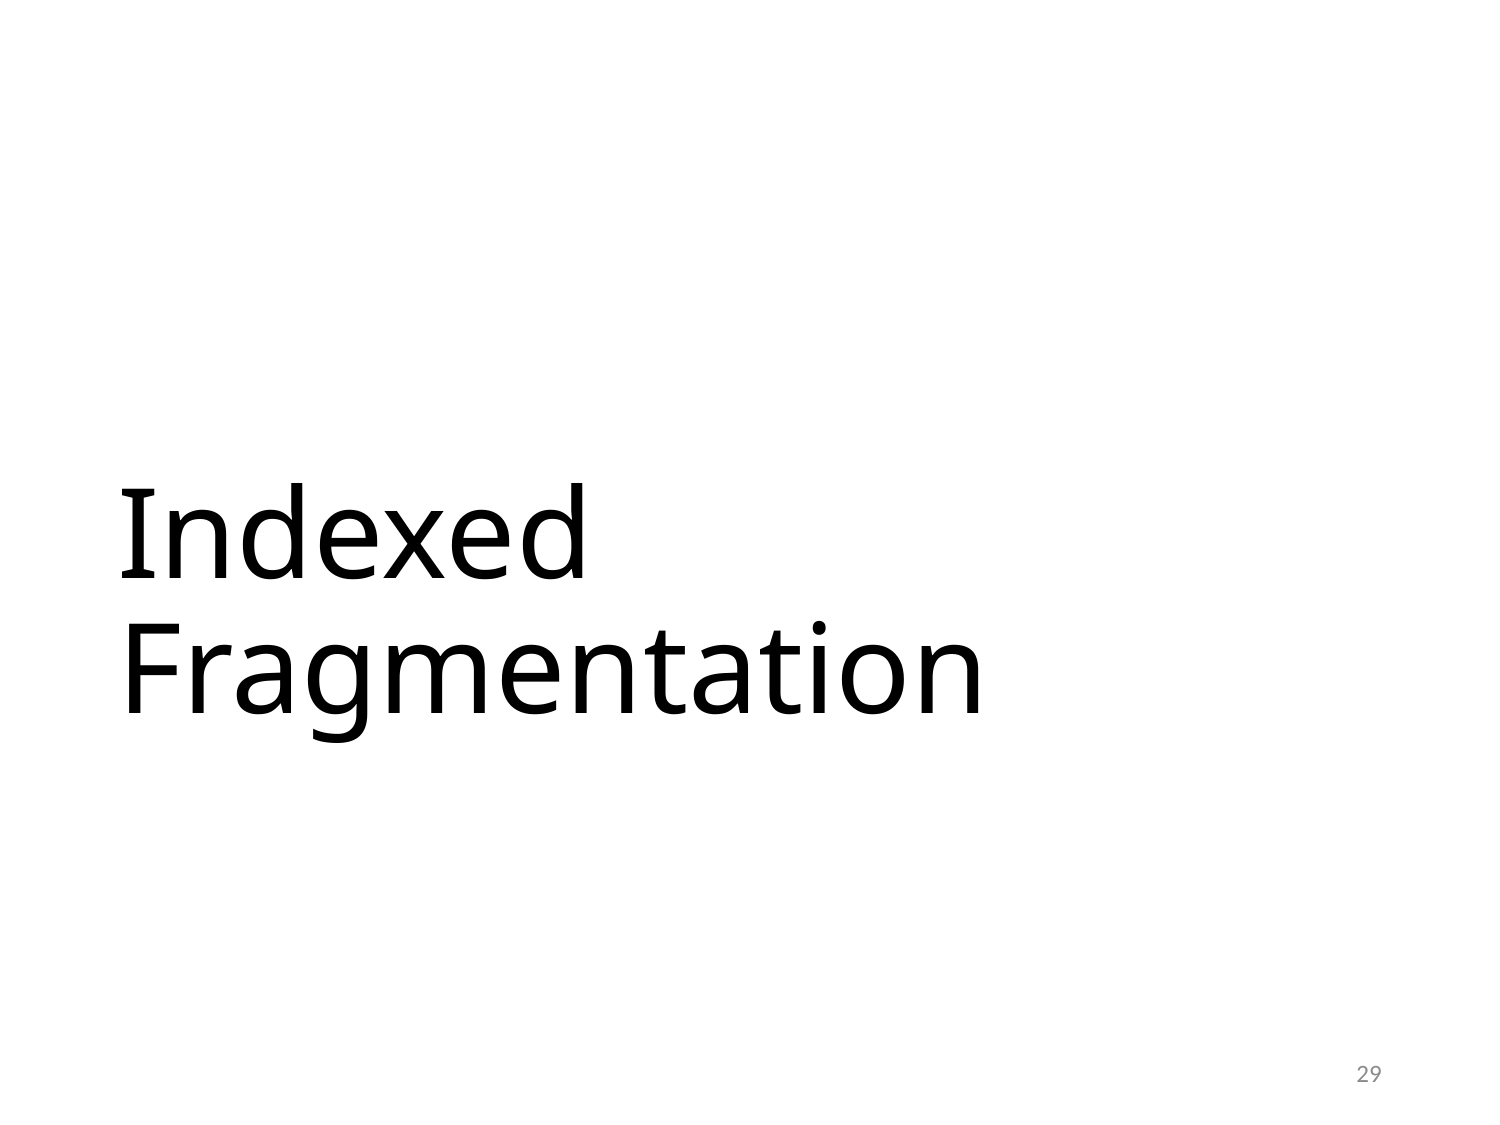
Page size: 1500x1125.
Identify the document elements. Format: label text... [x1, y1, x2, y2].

title Indexed Fragmentation [102, 280, 1397, 749]
slide_number 29 [1059, 1042, 1397, 1103]
